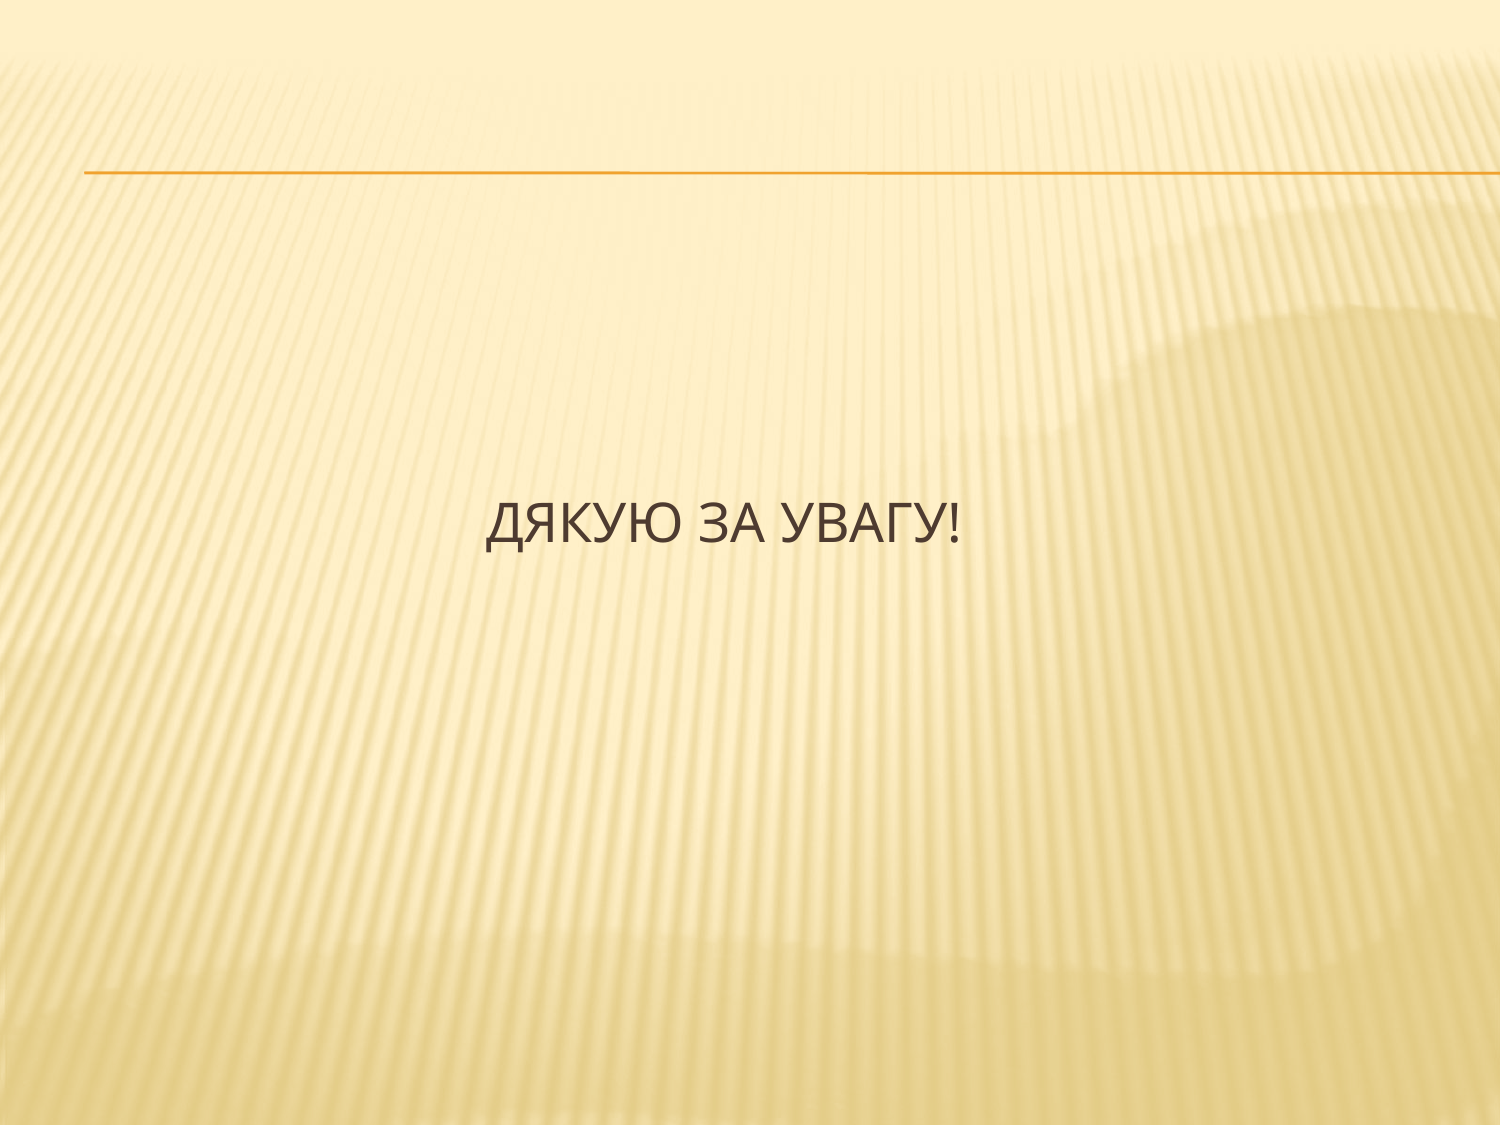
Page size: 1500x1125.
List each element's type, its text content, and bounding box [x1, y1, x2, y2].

title Дякую за увагу! [86, 216, 1362, 563]
